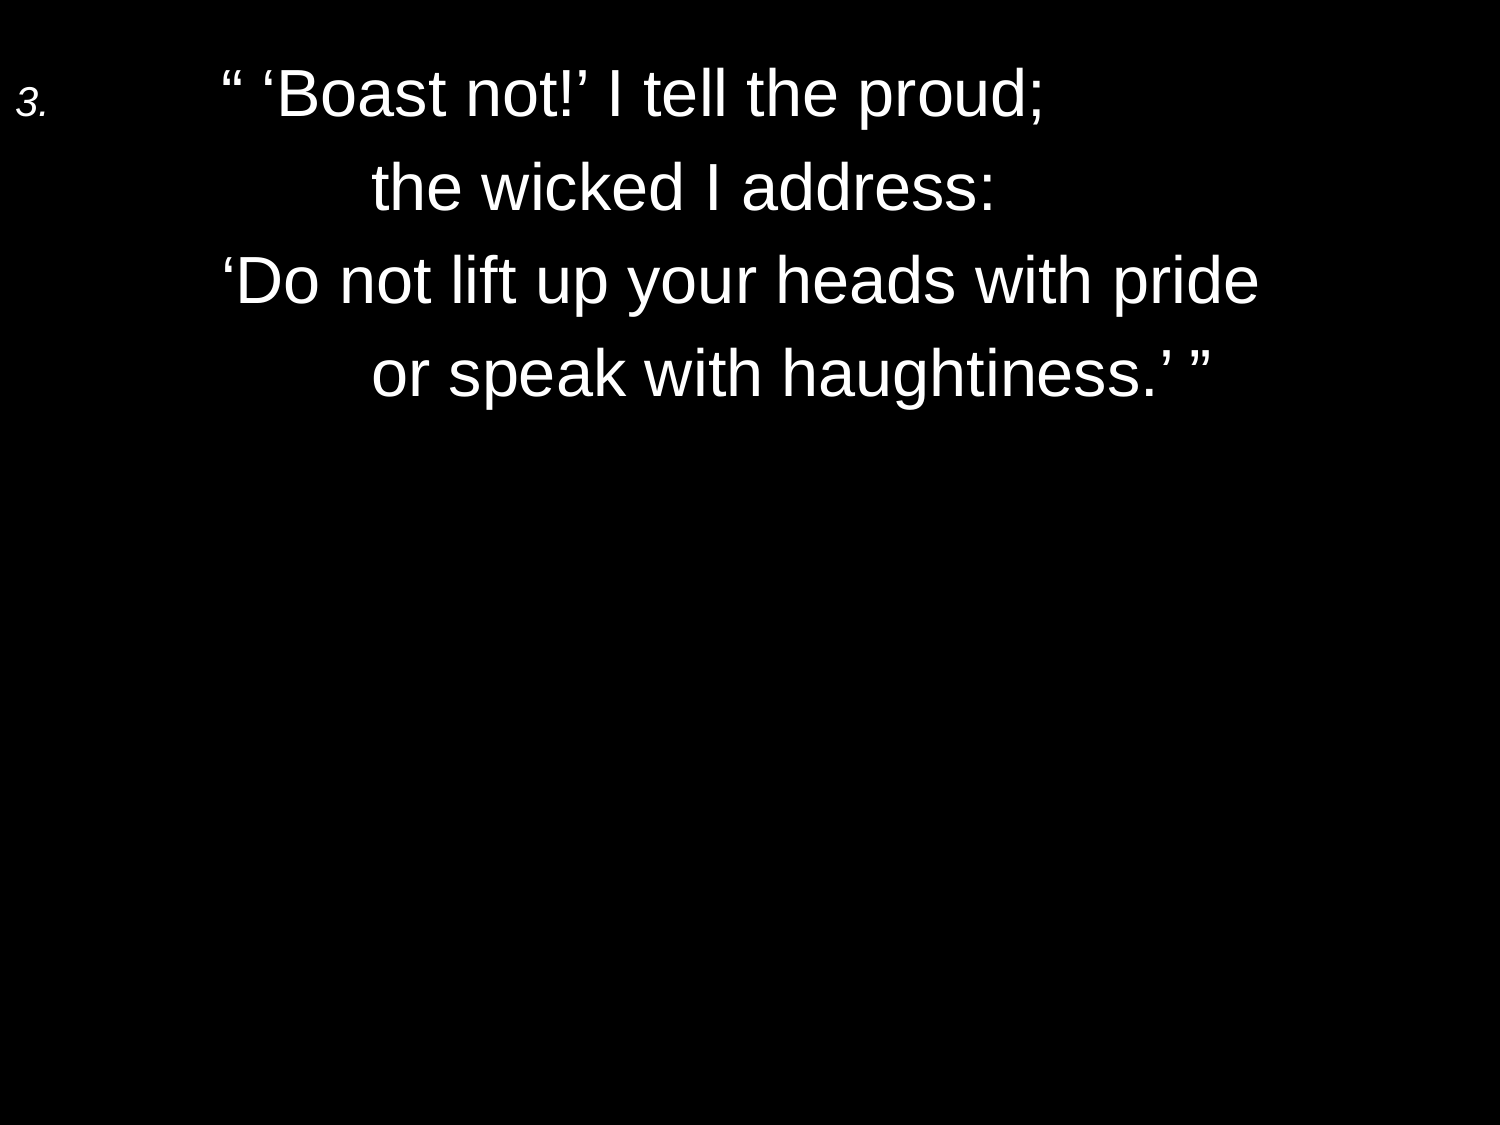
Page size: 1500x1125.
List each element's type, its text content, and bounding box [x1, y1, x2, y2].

list 3. “ ‘Boast not!’ I tell the proud; the wicked I address: ‘Do not lift up your heads with pride or speak with haughtiness.’ ” [0, 42, 1500, 1047]
